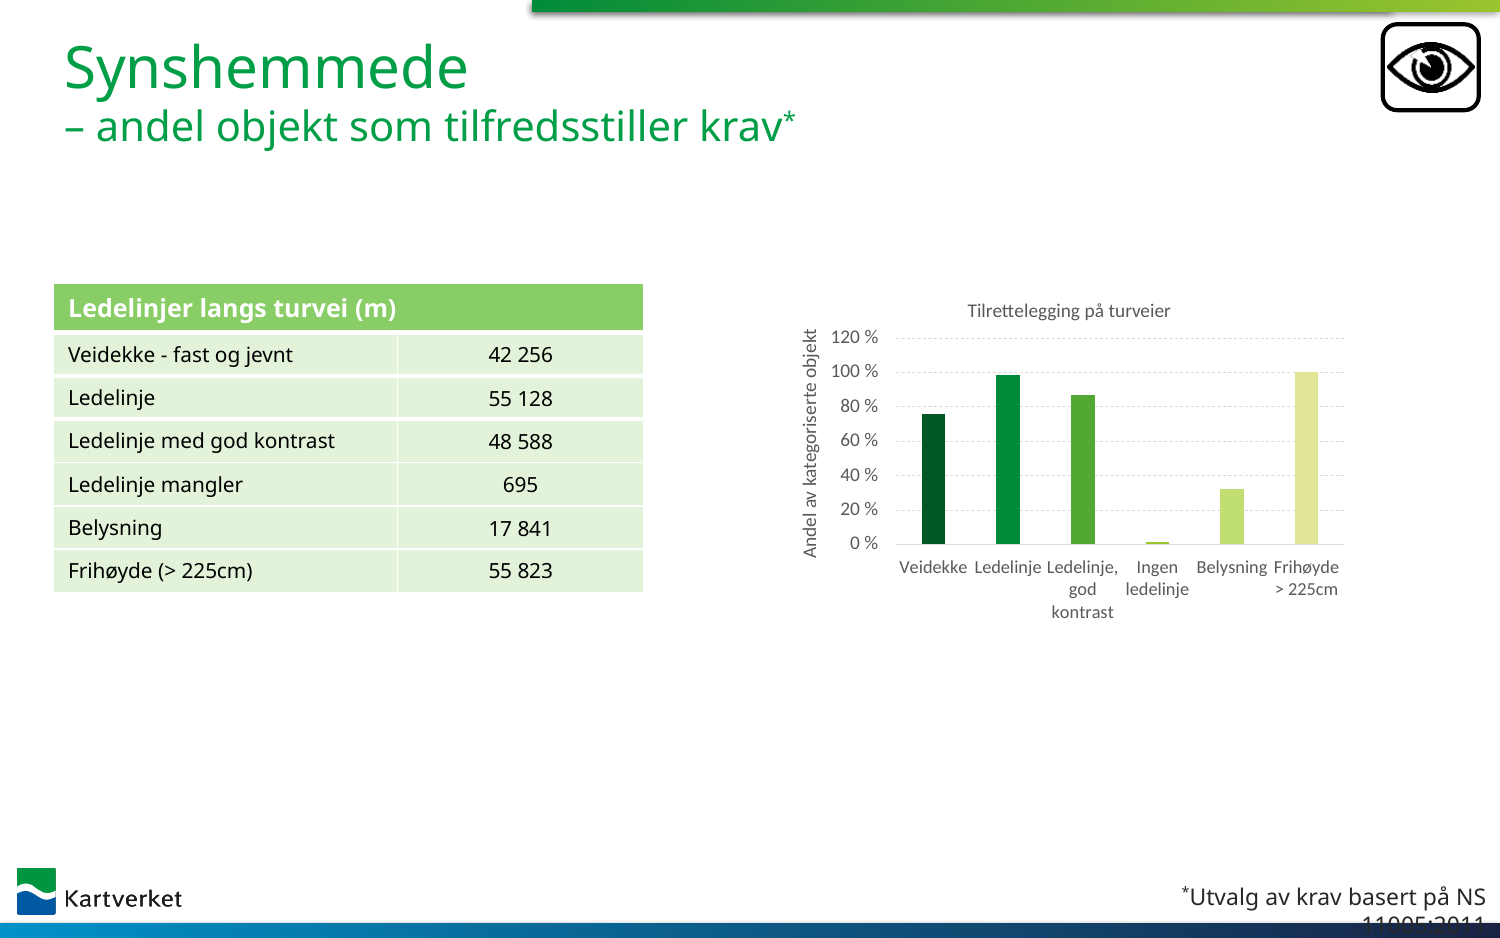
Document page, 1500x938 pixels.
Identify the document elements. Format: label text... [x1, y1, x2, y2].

table_cell 48 588 [398, 421, 643, 462]
table_cell Ledelinje med god kontrast [54, 421, 397, 462]
table_cell 695 [398, 463, 643, 505]
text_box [1382, 24, 1480, 111]
table_cell 42 256 [398, 335, 643, 374]
table_cell 55 823 [398, 550, 643, 592]
table_cell Ledelinje mangler [54, 463, 397, 505]
table_cell Ledelinje [54, 378, 397, 417]
table_cell 17 841 [398, 507, 643, 548]
table_cell Veidekke - fast og jevnt [54, 335, 397, 374]
table_cell Frihøyde (> 225cm) [54, 550, 397, 592]
table_cell 55 128 [398, 378, 643, 417]
table_header Ledelinjer langs turvei (m) [54, 284, 643, 330]
text_box *Utvalg av krav basert på NS 11005:2011 [1068, 873, 1500, 938]
picture [791, 291, 1348, 630]
table_cell Belysning [54, 507, 397, 548]
text_box Synshemmede – andel objekt som tilfredsstiller krav* [49, 24, 1431, 158]
